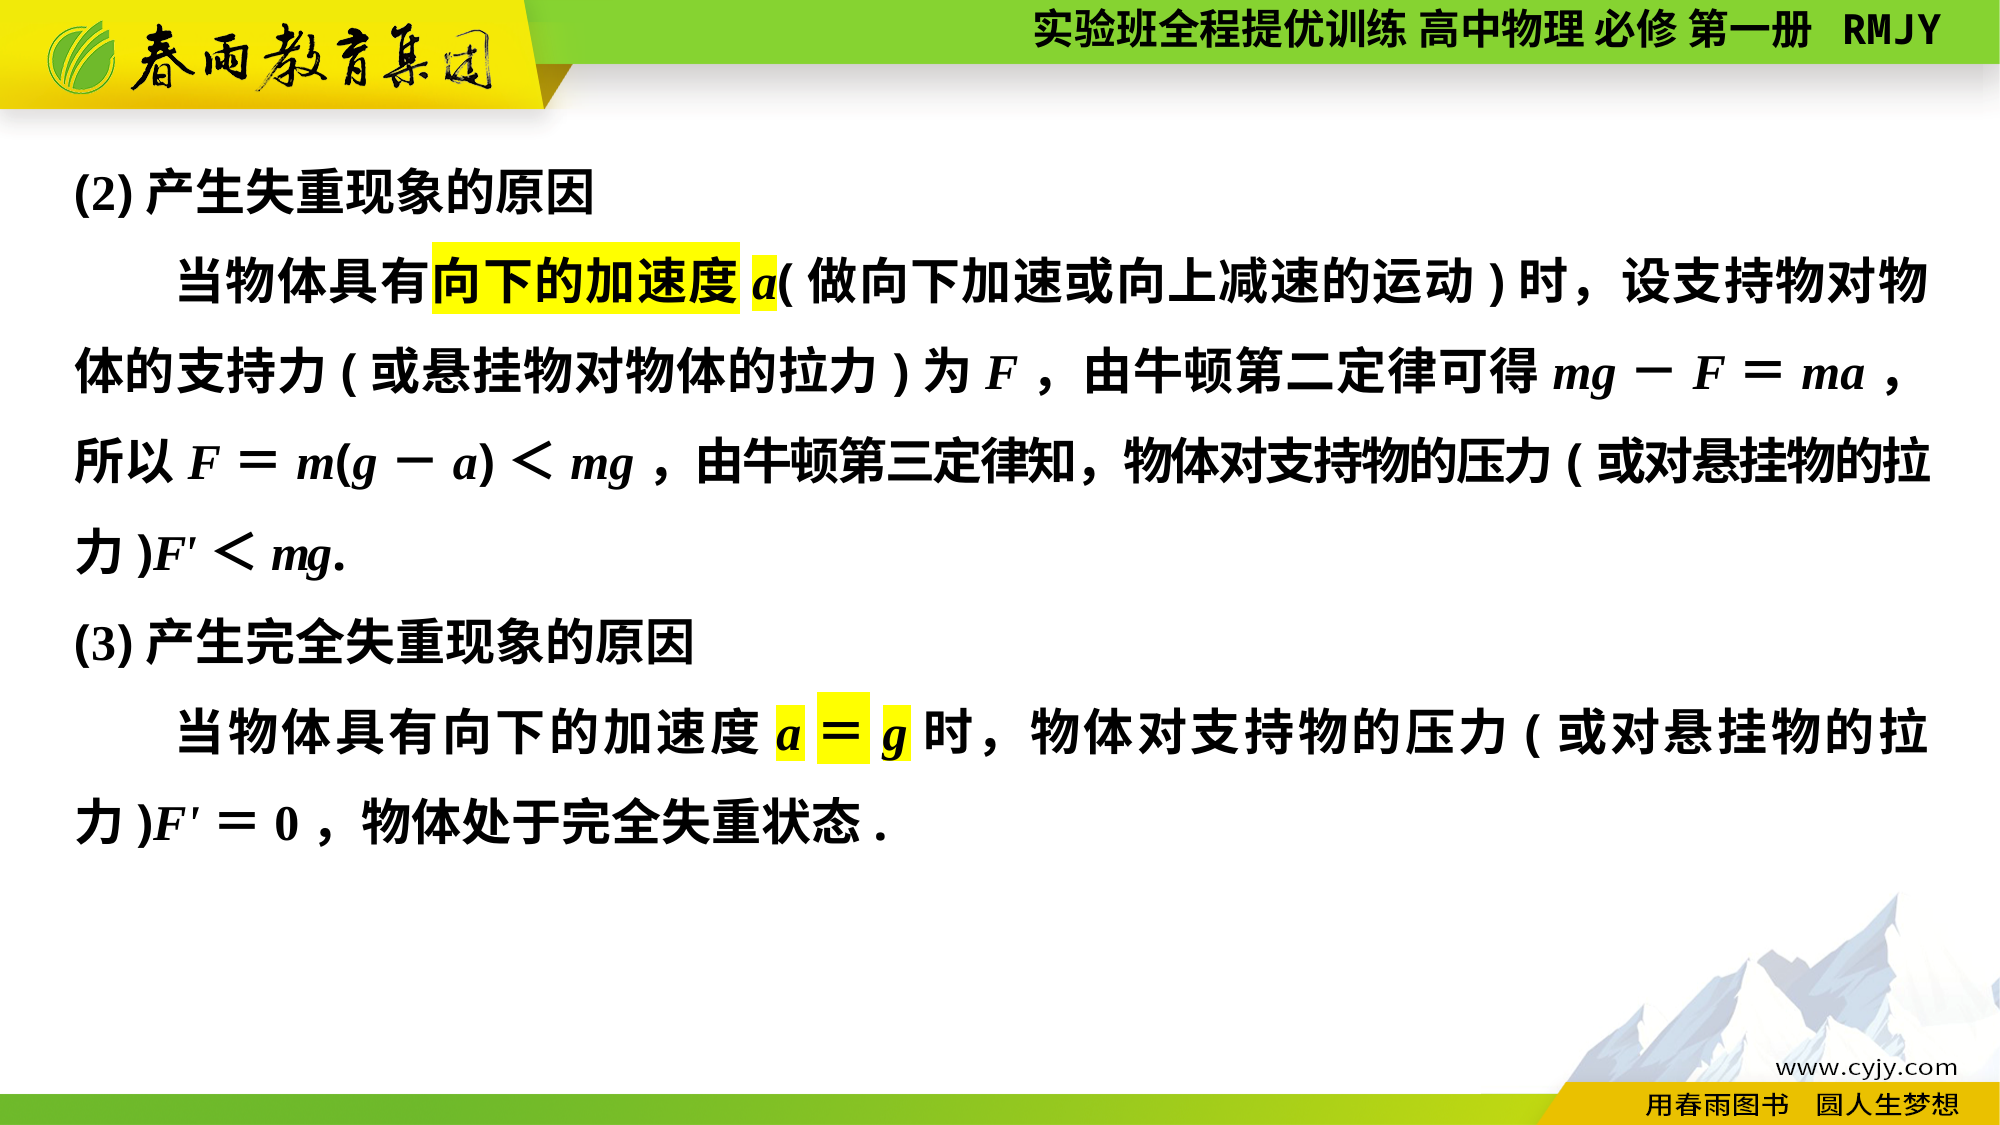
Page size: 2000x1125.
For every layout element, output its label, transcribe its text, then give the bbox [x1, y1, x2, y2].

list (2)产生失重现象的原因 当物体具有向下的加速度a(做向下加速或向上减速的运动)时，设支持物对物体的支持力(或悬挂物对物体的拉力)为F，由牛顿第二定律可得mg－F＝ma，所以F＝m(g－a)＜mg，由牛顿第三定律知，物体对支持物的压力(或对悬挂物的拉力)F'＜mg. (3)产生完全失重现象的原因 当物体具有向下的加速度a＝g时，物体对支持物的压力(或对悬挂物的拉力)F'＝0，物体处于完全失重状态. [59, 122, 1944, 774]
picture [0, 0, 2000, 1125]
